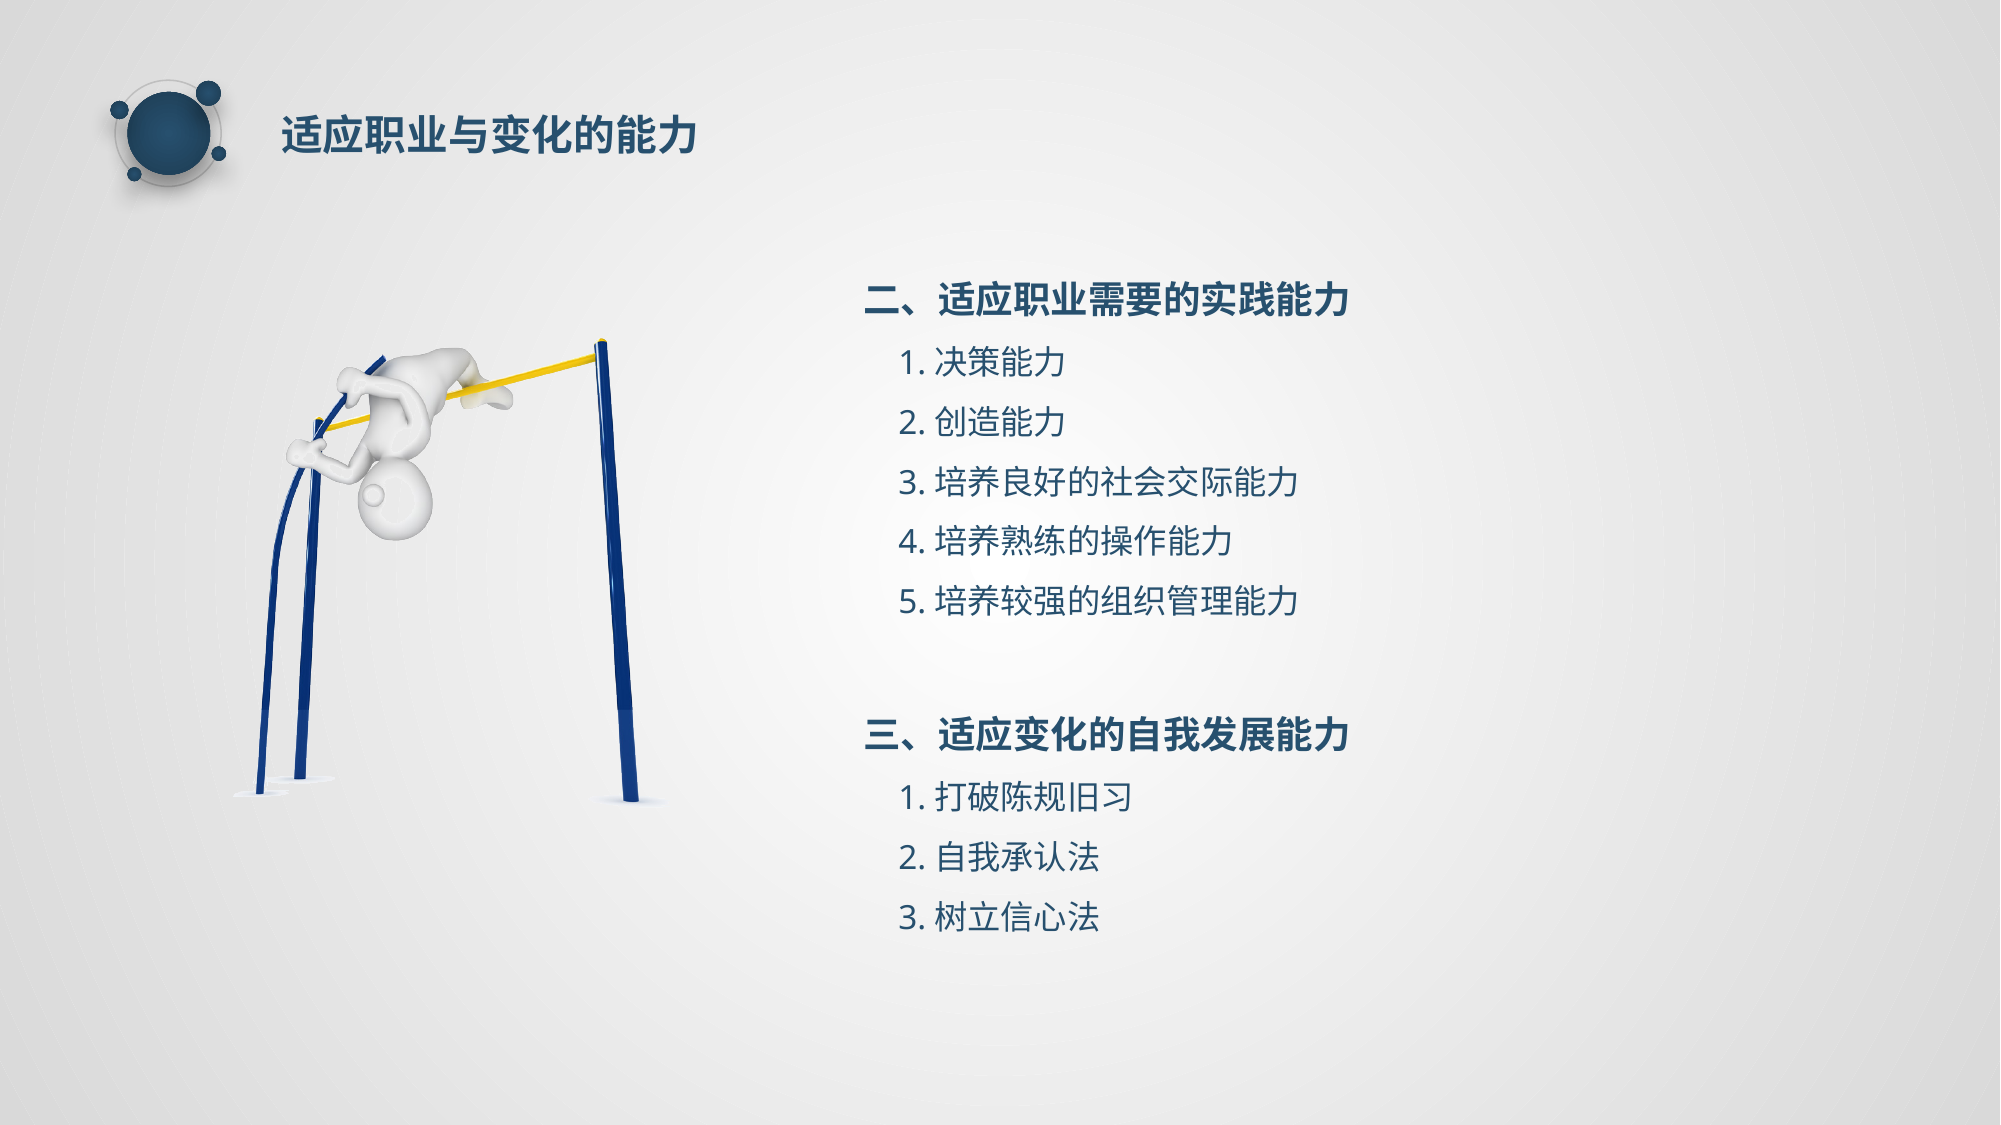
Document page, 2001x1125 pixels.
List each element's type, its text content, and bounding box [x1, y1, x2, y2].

text_box 二、适应职业需要的实践能力 1.决策能力 2.创造能力 3.培养良好的社会交际能力 4.培养熟练的操作能力 5.培养较强的组织管理能力 [848, 246, 1767, 628]
picture [211, 309, 700, 816]
text_box 三、适应变化的自我发展能力 1.打破陈规旧习 2.自我承认法 3.树立信心法 [848, 681, 1767, 944]
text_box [110, 80, 226, 187]
text_box 适应职业与变化的能力 [266, 101, 714, 167]
